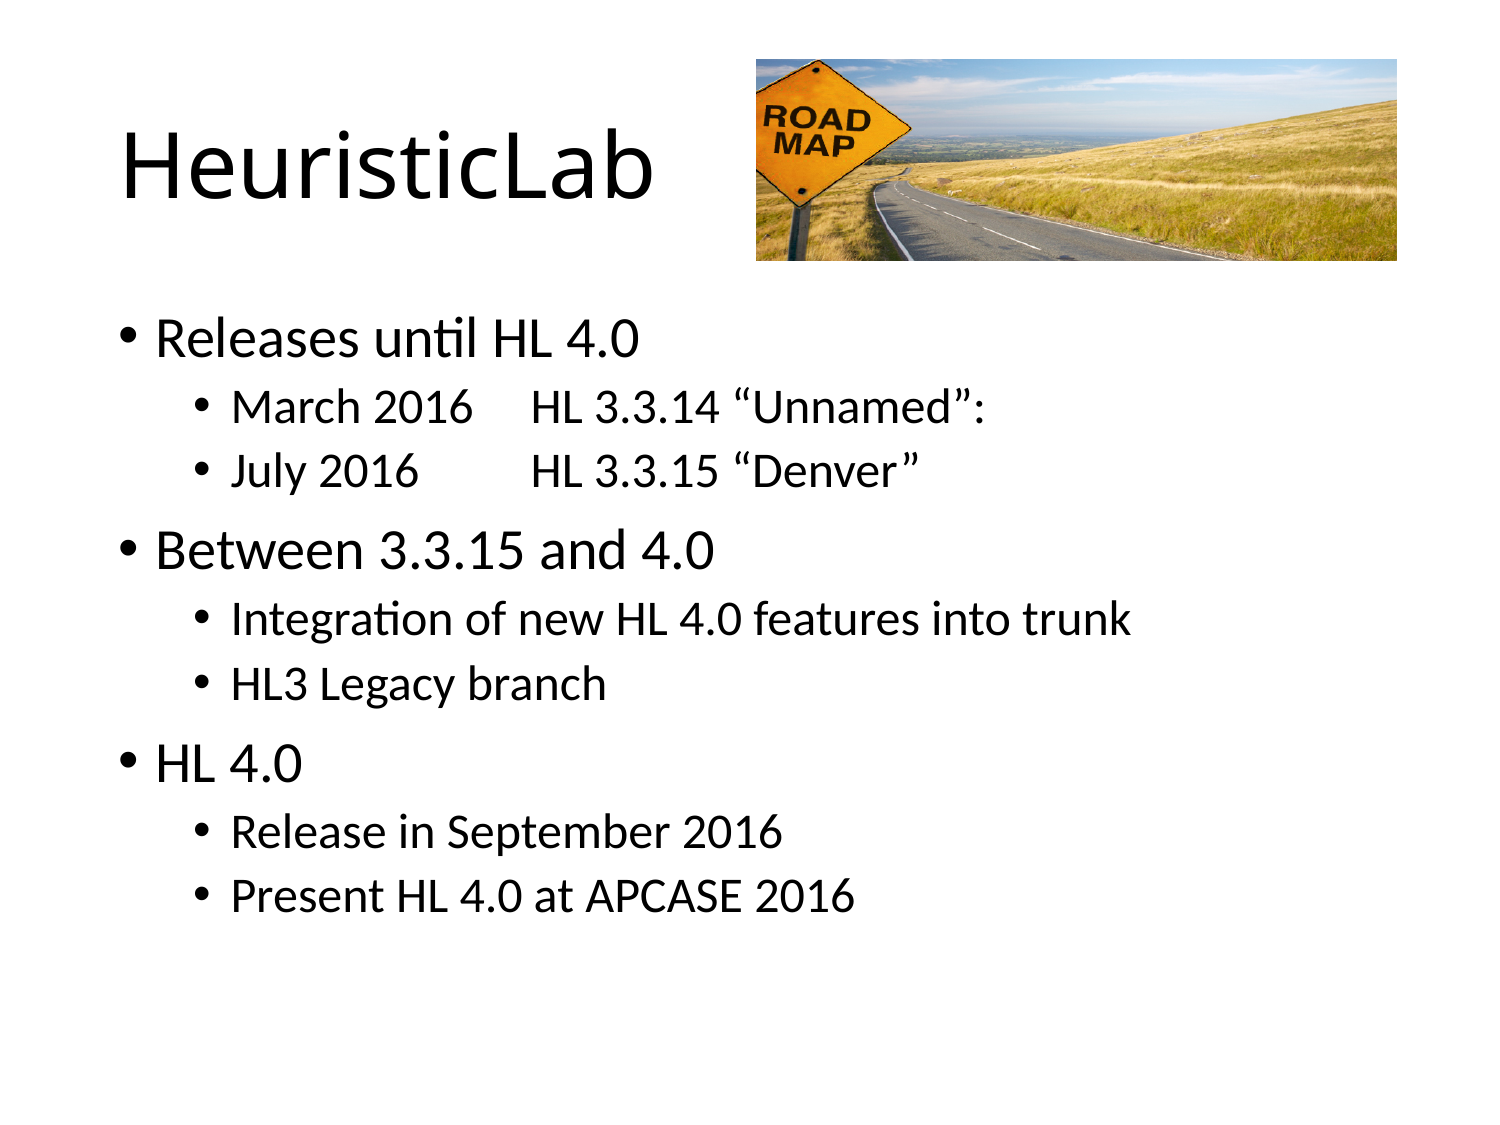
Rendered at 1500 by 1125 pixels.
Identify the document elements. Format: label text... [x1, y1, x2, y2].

picture [756, 59, 1397, 261]
title HeuristicLab [103, 59, 1397, 278]
list Releases until HL 4.0 March 2016 HL 3.3.14 “Unnamed”: July 2016 HL 3.3.15 “Denver” Between 3.3.15 and 4.0 Integration of new HL 4.0 features into trunk HL3 Legacy branch HL 4.0 Release in September 2016 Present HL 4.0 at APCASE 2016 [103, 299, 1397, 1014]
